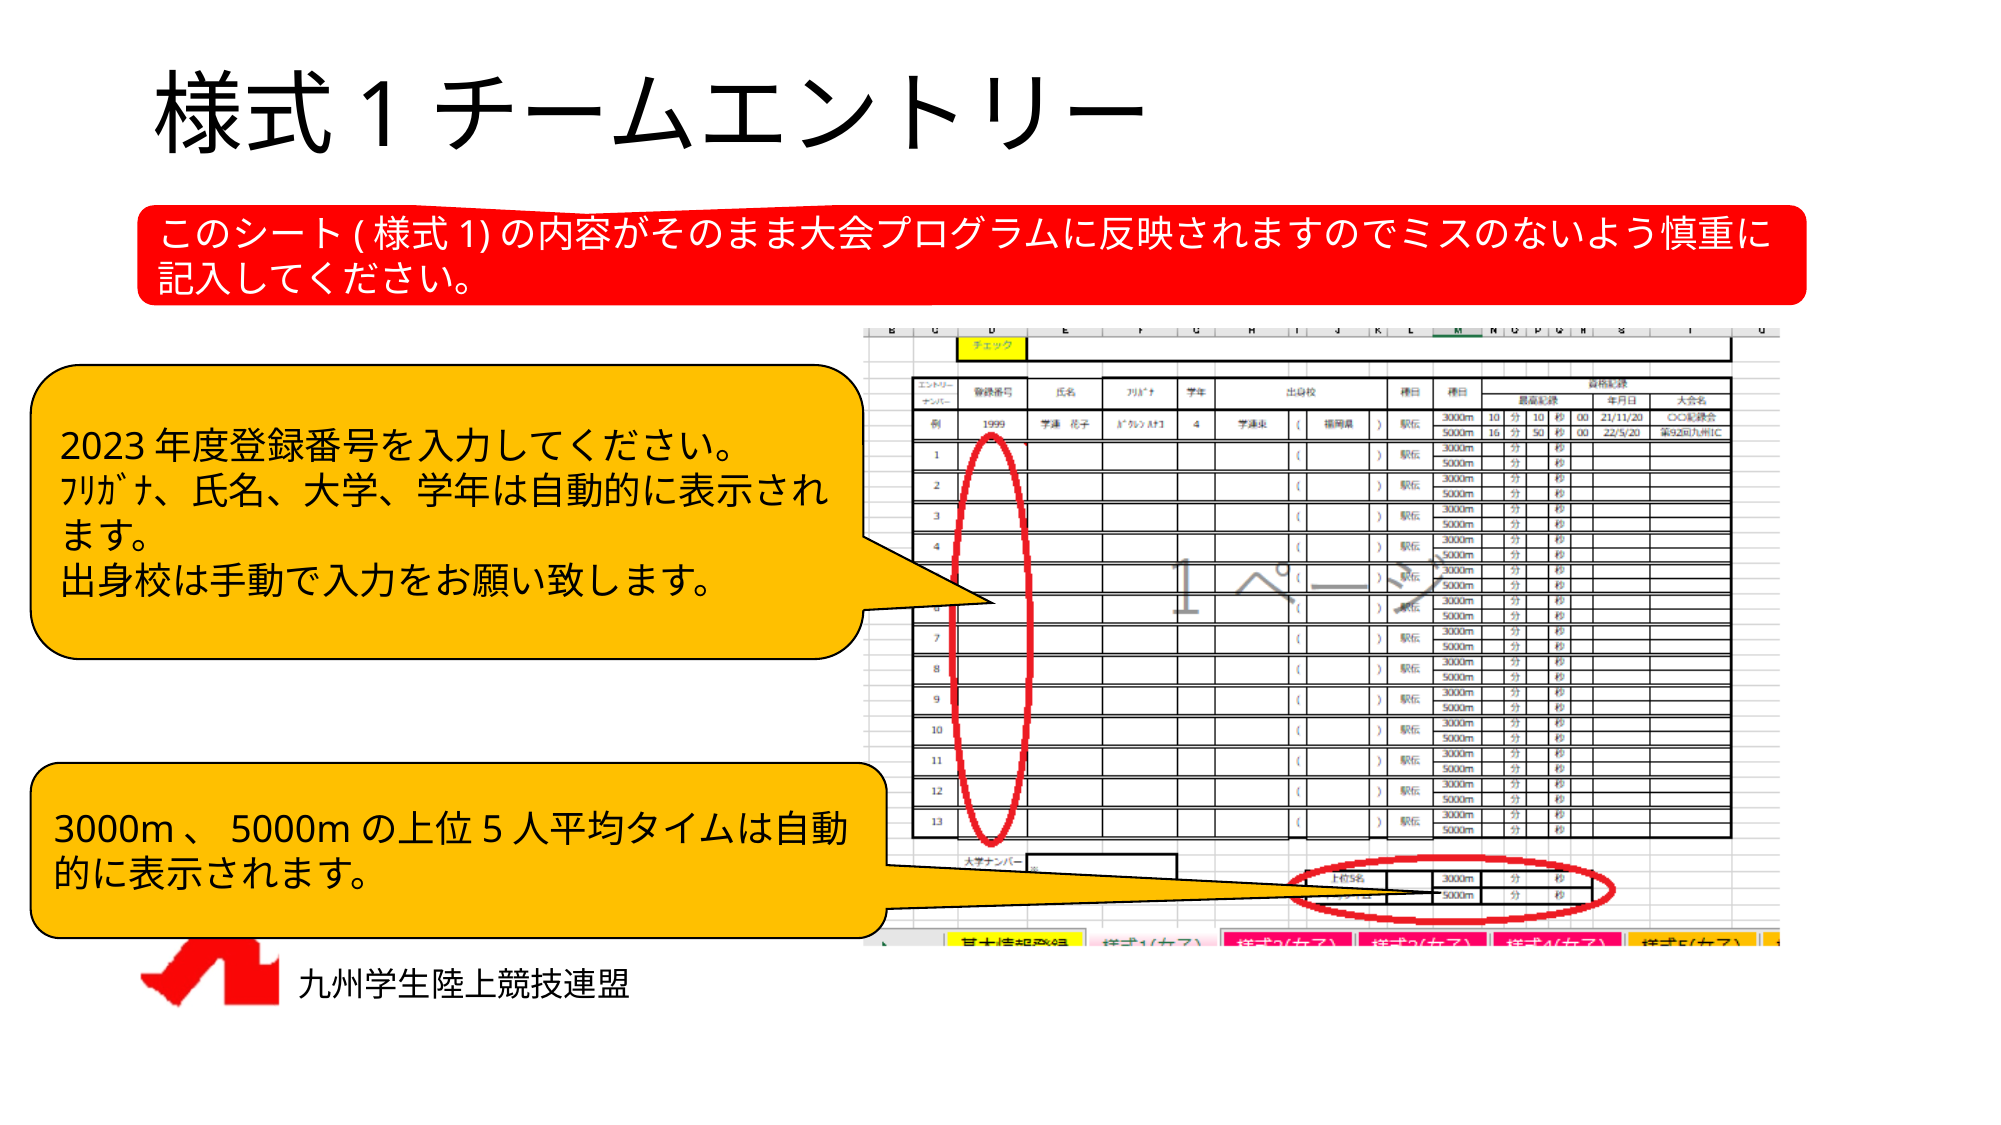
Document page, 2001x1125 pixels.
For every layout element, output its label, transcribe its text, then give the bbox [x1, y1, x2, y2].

text_box このシート(様式1)の内容がそのまま大会プログラムに反映されますのでミスのないよう慎重に記入してください。 [136, 204, 1808, 307]
title 様式1チームエントリー [137, 59, 1863, 174]
picture [863, 294, 1792, 968]
text_box 2023年度登録番号を入力してください。 ﾌﾘｶﾞﾅ、氏名、大学、学年は自動的に表示されます。 出身校は手動で入力をお願い致します。 [29, 363, 863, 661]
text_box 3000m、5000mの上位5人平均タイムは自動的に表示されます。 [29, 761, 863, 940]
picture [137, 940, 284, 1014]
